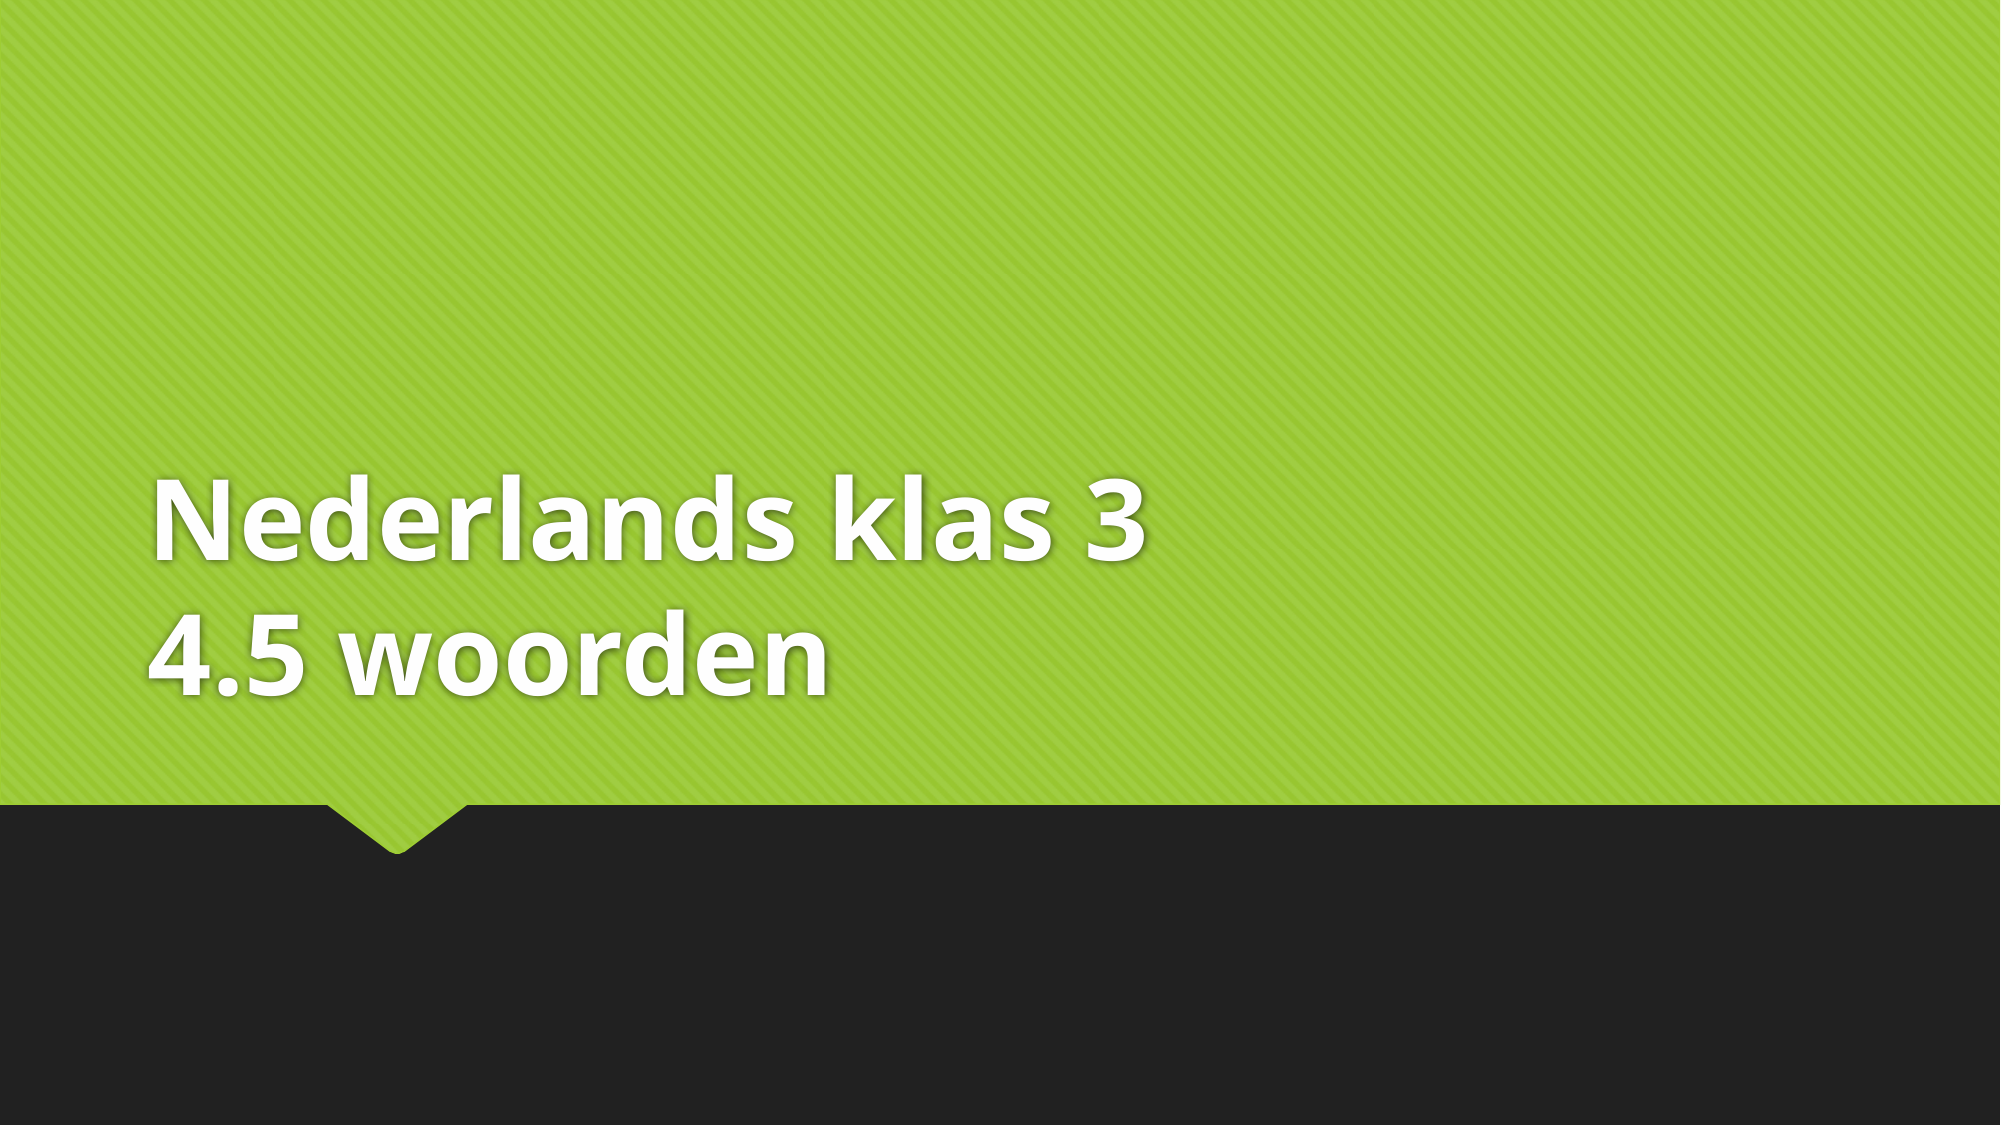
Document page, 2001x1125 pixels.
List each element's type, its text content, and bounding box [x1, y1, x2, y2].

title Nederlands klas 3 4.5 woorden [132, 237, 1868, 726]
